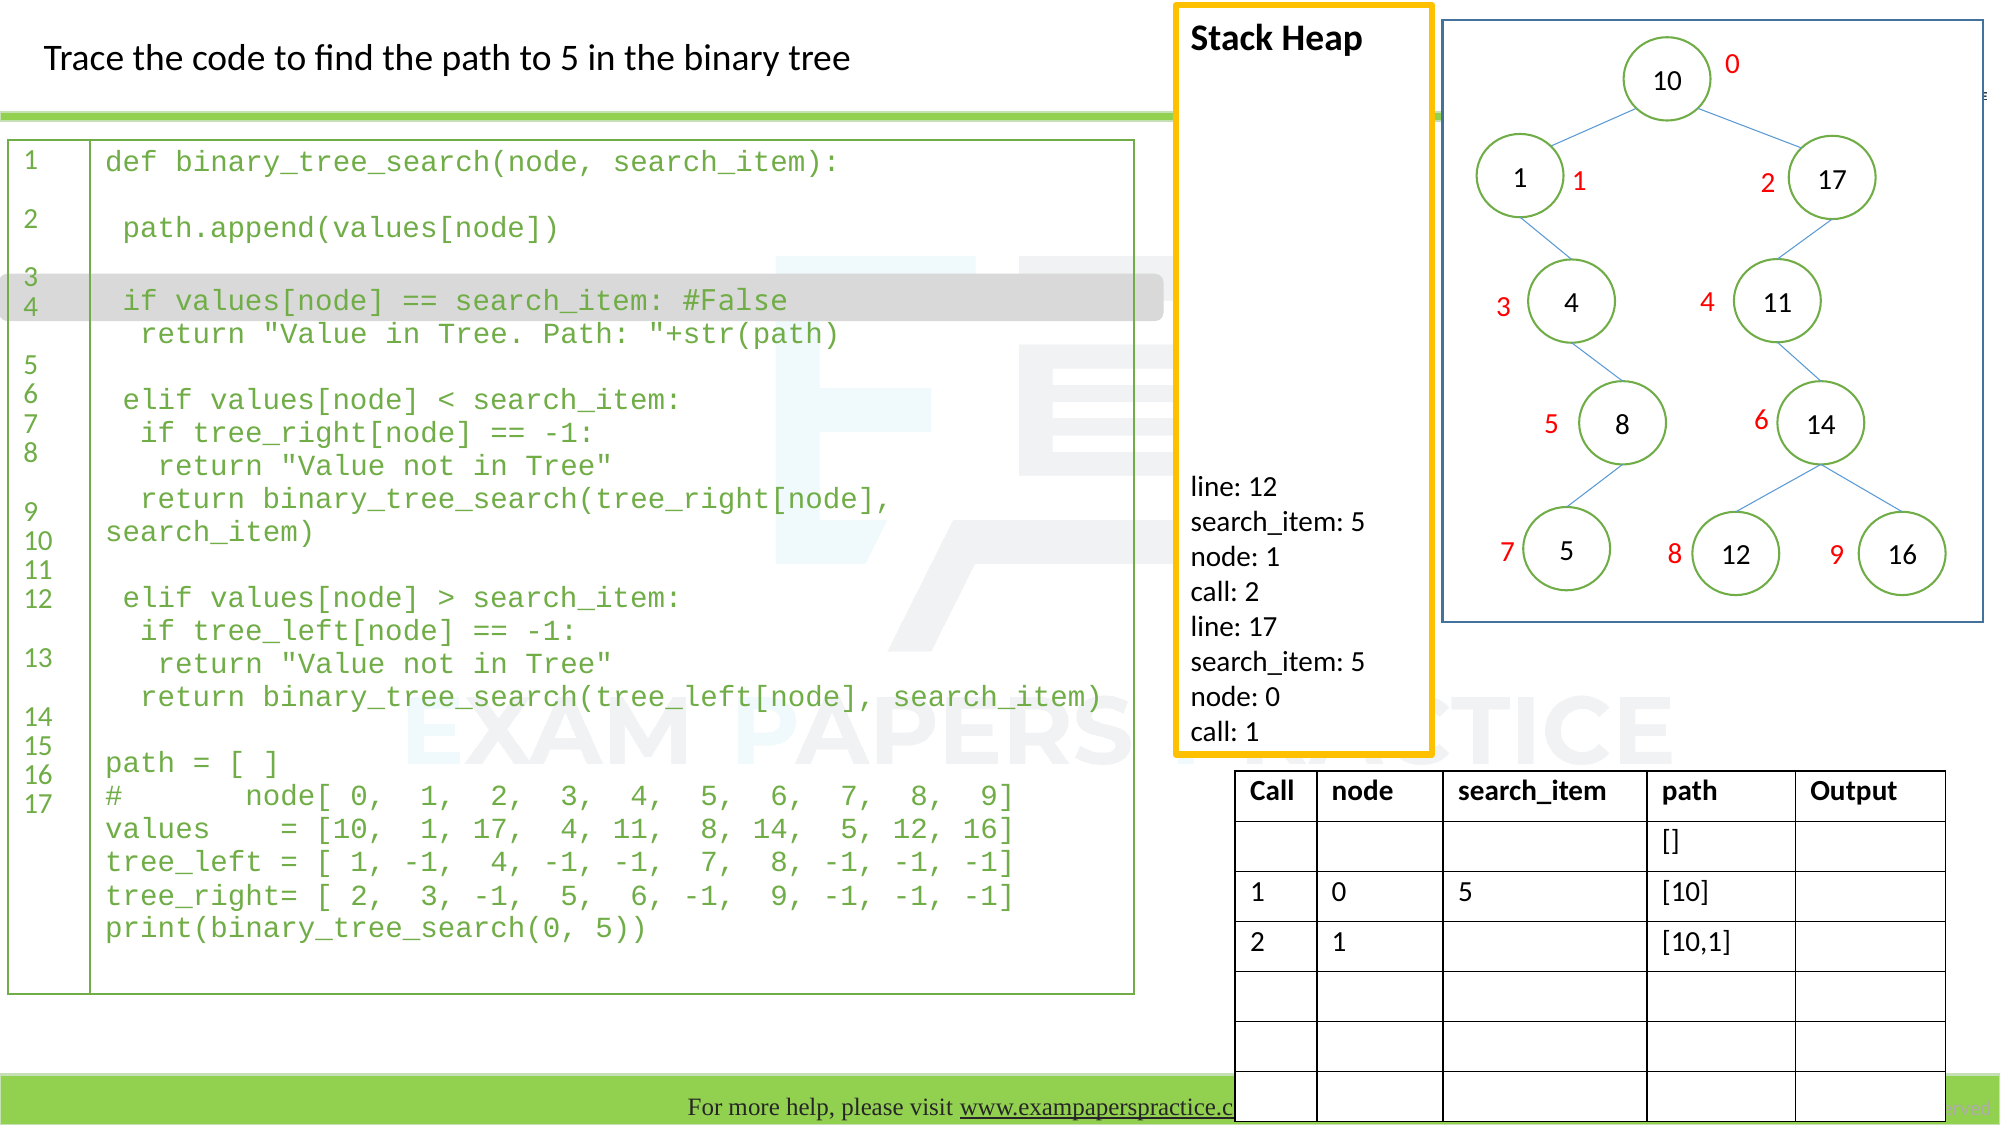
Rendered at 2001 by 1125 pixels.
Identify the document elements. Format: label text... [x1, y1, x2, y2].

table_cell [1796, 922, 1945, 971]
table_header def binary_tree_search(node, search_item): path.append(values[node]) if values[node] == search_item: #False return "Value in Tree. Path: "+str(path) elif values[node] < search_item: if tree_right[node] == -1: return "Value not in Tree" return binary_tree_search(tree_right[node], search_item) elif values[node] > search_item: if tree_left[node] == -1: return "Value not in Tree" return binary_tree_search(tree_left[node], search_item) path = [ ] # node[ 0, 1, 2, 3, 4, 5, 6, 7, 8, 9] values = [10, 1, 17, 4, 11, 8, 14, 5, 12, 16] tree_left = [ 1, -1, 4, -1, -1, 7, 8, -1, -1, -1] tree_right= [ 2, 3, -1, 5, 6, -1, 9, -1, -1, -1] print(binary_tree_search(0, 5)) [91, 141, 1133, 993]
table_cell [1796, 972, 1945, 1021]
table_cell [1444, 1072, 1646, 1121]
table_cell 0 [1318, 872, 1442, 921]
table_cell [1444, 1022, 1646, 1071]
table_cell [1444, 922, 1646, 971]
table_cell [1796, 1072, 1945, 1121]
table_cell 2 [1236, 922, 1316, 971]
table_cell [1648, 1072, 1795, 1121]
table_cell [1444, 822, 1646, 871]
table_cell [1796, 872, 1945, 921]
table_cell [10] [1648, 872, 1795, 921]
table_cell [1318, 1072, 1442, 1121]
table_cell 5 [1444, 872, 1646, 921]
table_cell [1796, 1022, 1945, 1071]
table_header search_item [1444, 772, 1646, 821]
table_cell [1444, 972, 1646, 1021]
table_cell [1796, 822, 1945, 871]
text_box Stack Heap line: 12 search_item: 5 node: 1 call: 2 line: 17 search_item: 5 node: 0 call: 1 [1175, 5, 1432, 755]
table_cell [1318, 1022, 1442, 1071]
table_cell [10,1] [1648, 922, 1795, 971]
table_cell [1236, 972, 1316, 1021]
table_cell [1318, 972, 1442, 1021]
table_cell 1 [1236, 872, 1316, 921]
table_cell [1236, 1022, 1316, 1071]
table_header node [1318, 772, 1442, 821]
table_header Output [1796, 772, 1945, 821]
table_cell [1236, 1072, 1316, 1121]
table_cell [] [1648, 822, 1795, 871]
text_box [1135, 273, 1164, 322]
table_header Call [1236, 772, 1316, 821]
table_cell [1648, 972, 1795, 1021]
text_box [1442, 20, 1984, 623]
text_box Trace the code to find the path to 5 in the binary tree [28, 25, 1072, 86]
table_cell 1 [1318, 922, 1442, 971]
table_header path [1648, 772, 1795, 821]
table_cell [1318, 822, 1442, 871]
text_box [0, 273, 7, 322]
table_header 1 2 3 4 5 6 7 8 9 10 11 12 13 14 15 16 17 [9, 141, 89, 993]
table_cell [1648, 1022, 1795, 1071]
table_cell [1236, 822, 1316, 871]
